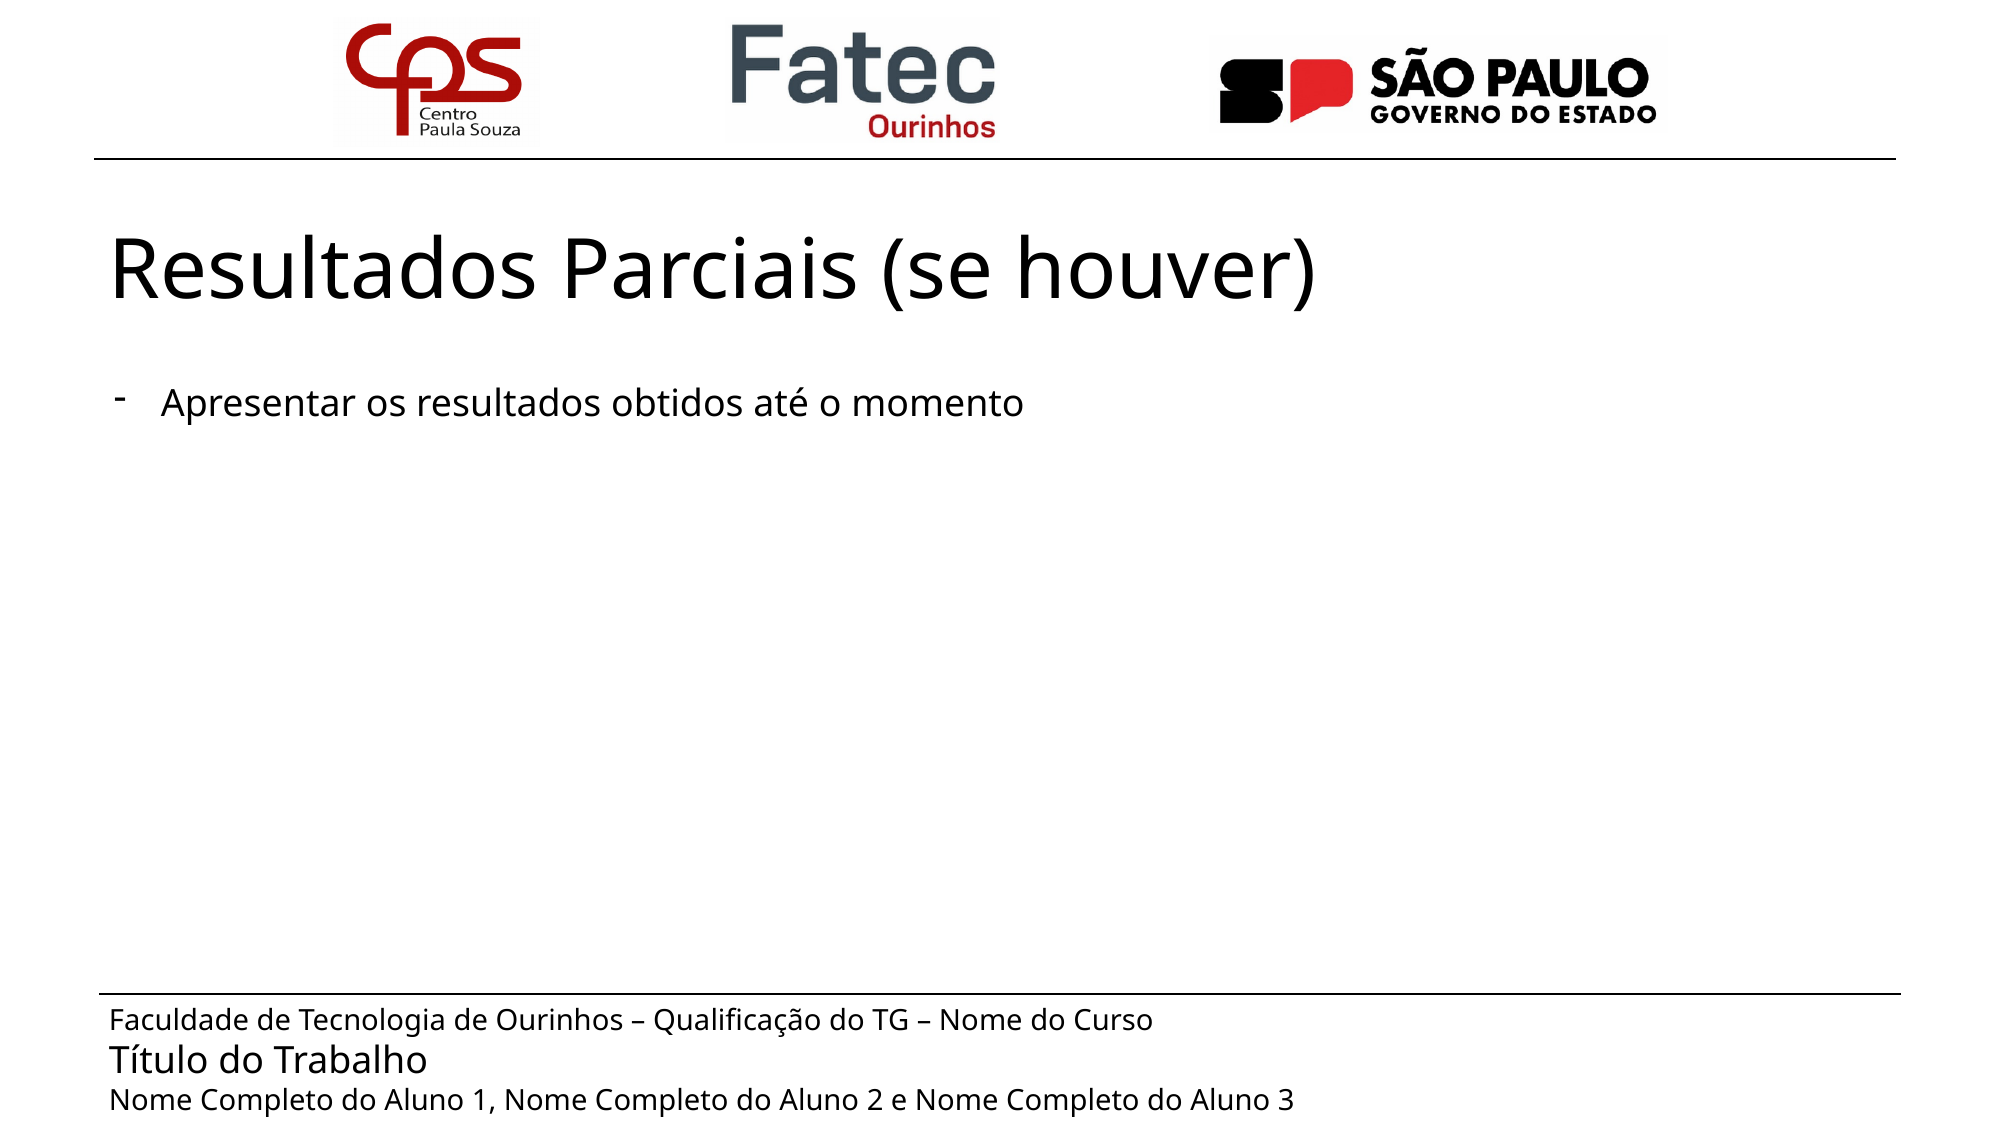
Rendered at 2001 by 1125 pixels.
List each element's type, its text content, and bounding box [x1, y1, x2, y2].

picture [332, 17, 540, 148]
text_box Apresentar os resultados obtidos até o momento [99, 371, 1419, 432]
picture [724, 17, 1001, 143]
picture [1208, 35, 1668, 133]
text_box Faculdade de Tecnologia de Ourinhos – Qualificação do TG – Nome do Curso Título do Trabalho Nome Completo do Aluno 1, Nome Completo do Aluno 2 e Nome Completo do Aluno 3 [94, 994, 1896, 1124]
text_box Resultados Parciais (se houver) [94, 207, 1896, 323]
